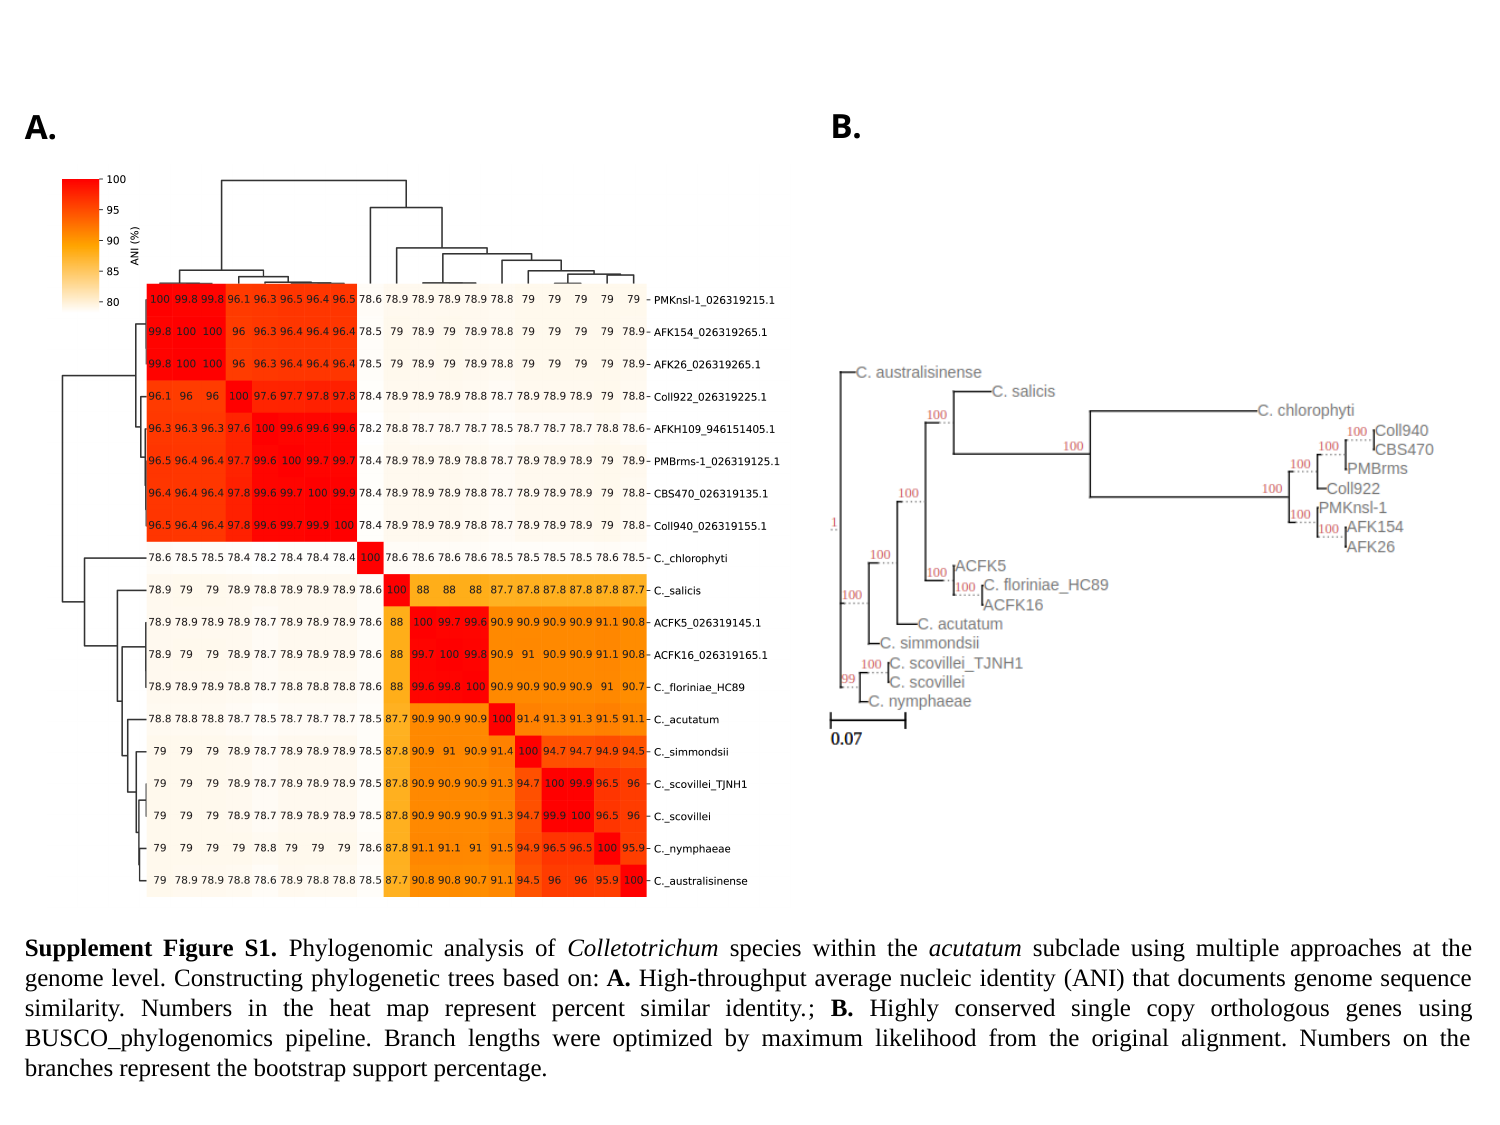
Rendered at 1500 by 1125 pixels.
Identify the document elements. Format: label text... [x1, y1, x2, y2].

text_box A. [10, 98, 87, 154]
text_box Supplement Figure S1. Phylogenomic analysis of Colletotrichum species within the acutatum subclade using multiple approaches at the genome level. Constructing phylogenetic trees based on: A. High-throughput average nucleic identity (ANI) that documents genome sequence similarity. Numbers in the heat map represent percent similar identity.; B. Highly conserved single copy orthologous genes using BUSCO_phylogenomics pipeline. Branch lengths were optimized by maximum likelihood from the original alignment. Numbers on the branches represent the bootstrap support percentage. [10, 923, 1488, 1125]
picture [47, 164, 1453, 908]
text_box B. [815, 97, 893, 153]
